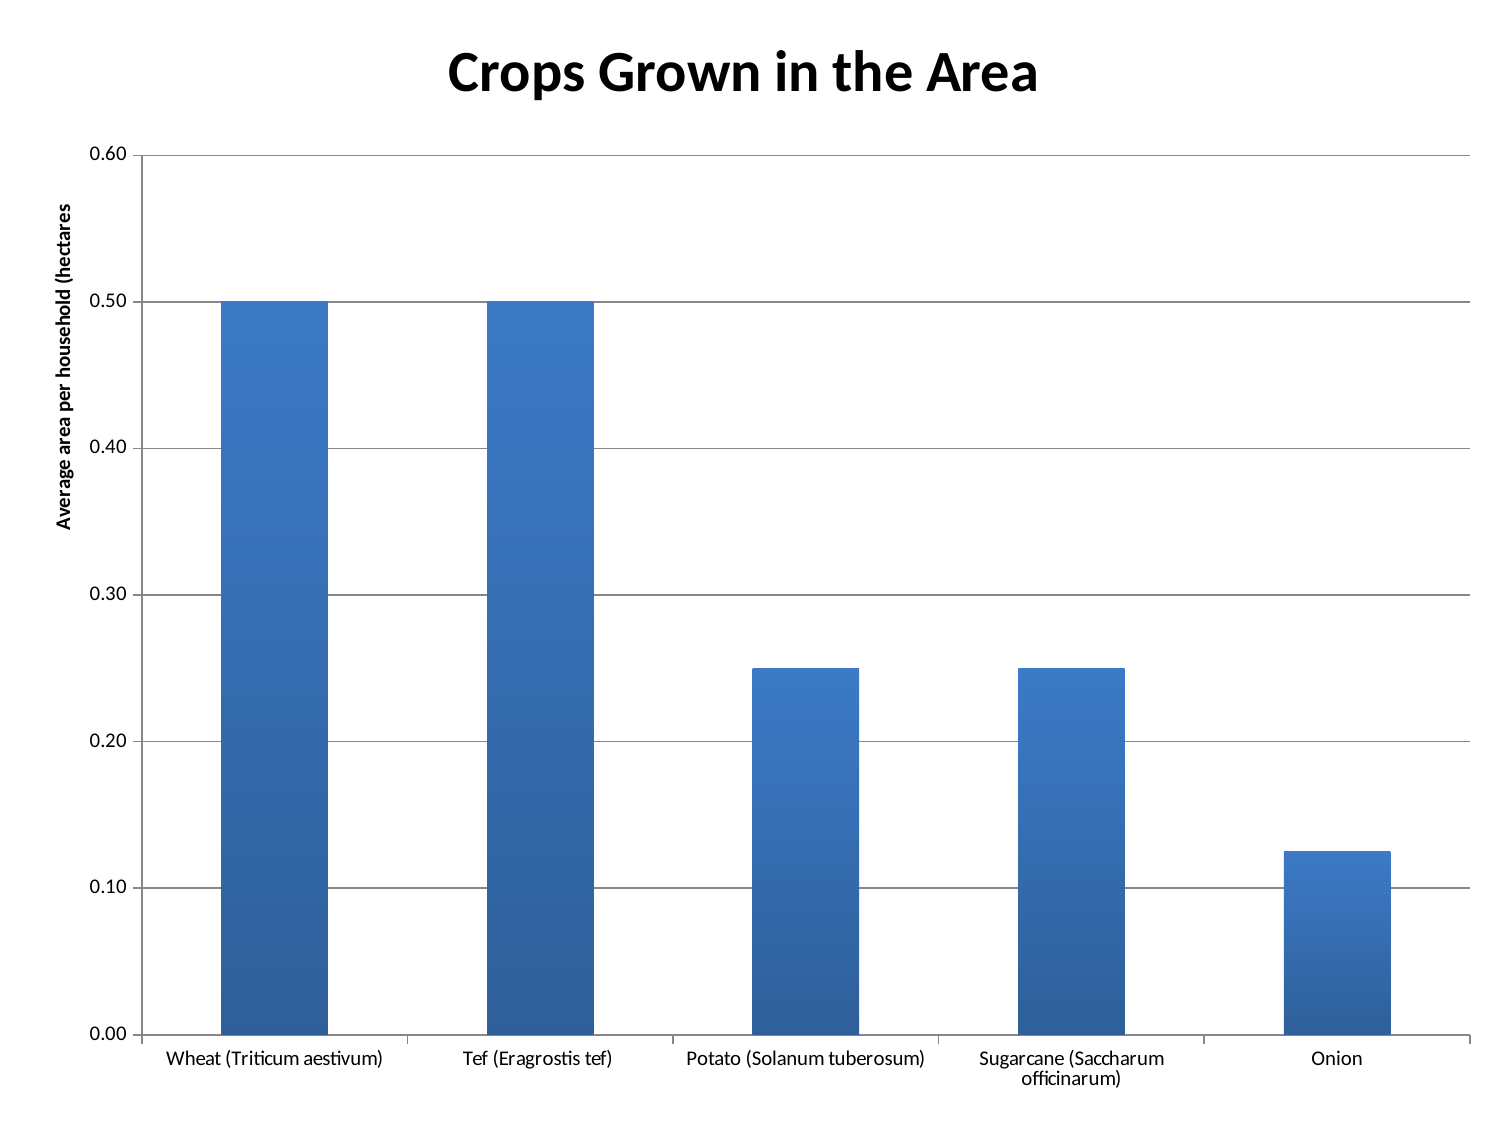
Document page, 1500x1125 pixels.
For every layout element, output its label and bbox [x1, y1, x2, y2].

chart [0, 0, 1500, 1113]
